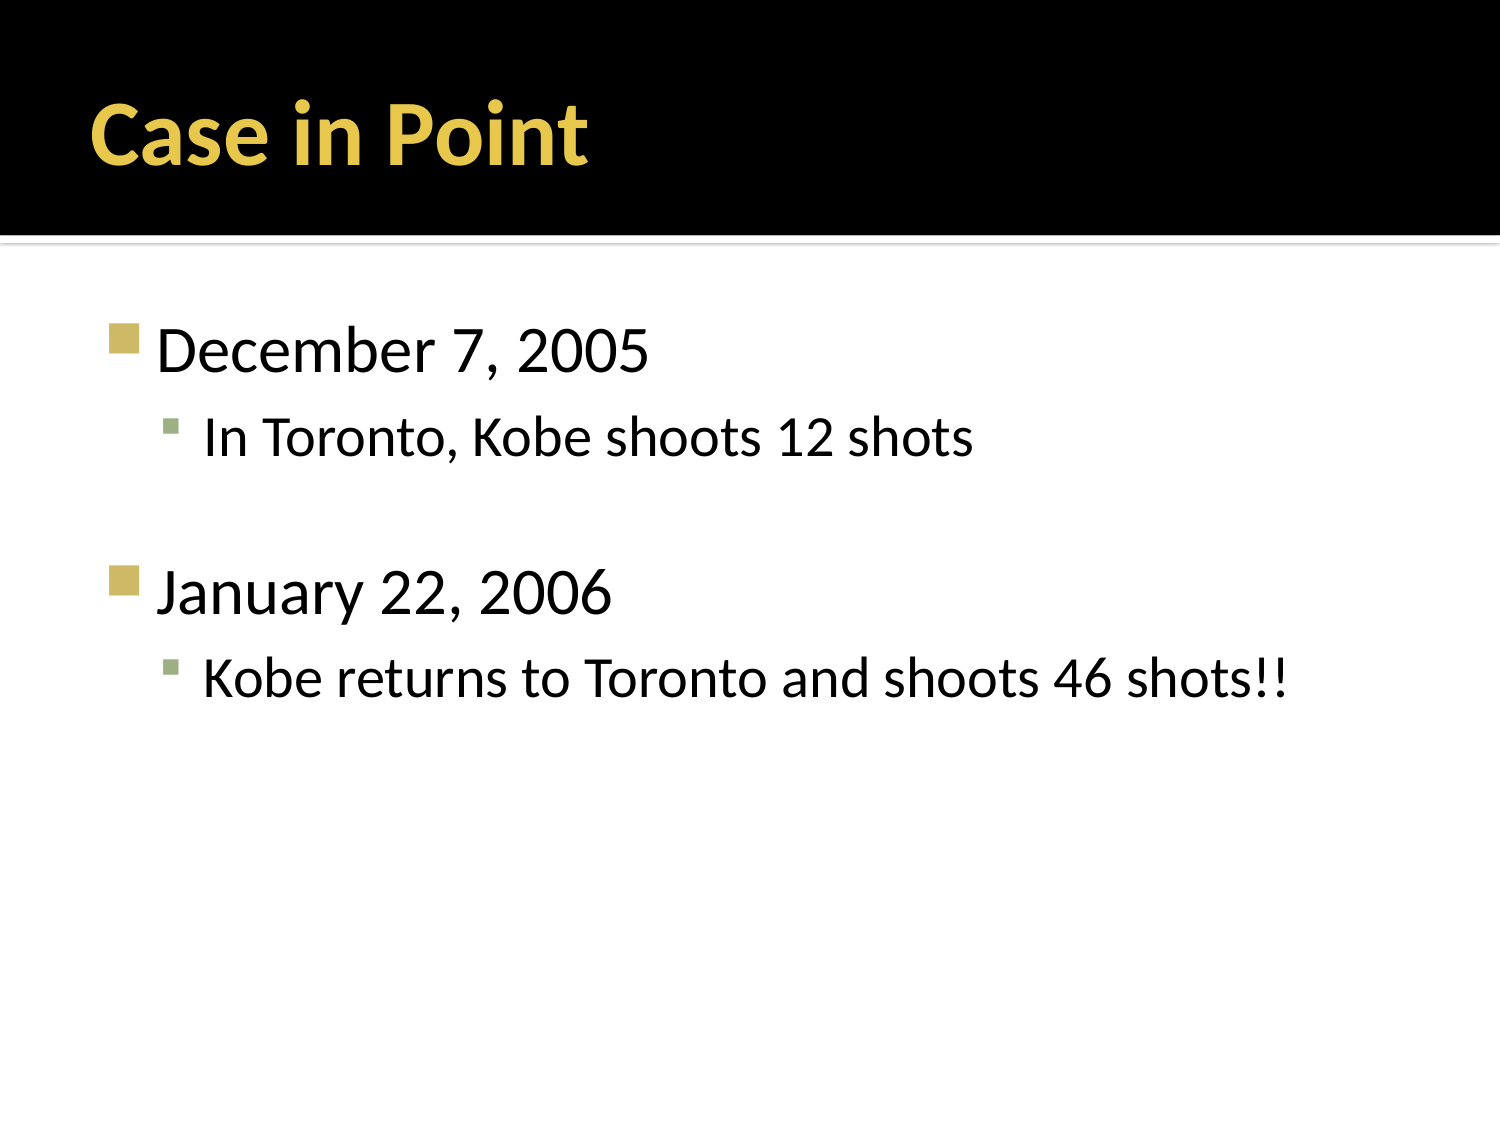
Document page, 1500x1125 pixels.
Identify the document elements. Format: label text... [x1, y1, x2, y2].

list December 7, 2005 In Toronto, Kobe shoots 12 shots January 22, 2006 Kobe returns to Toronto and shoots 46 shots!! [75, 291, 1425, 1050]
title Case in Point [75, 25, 1425, 231]
